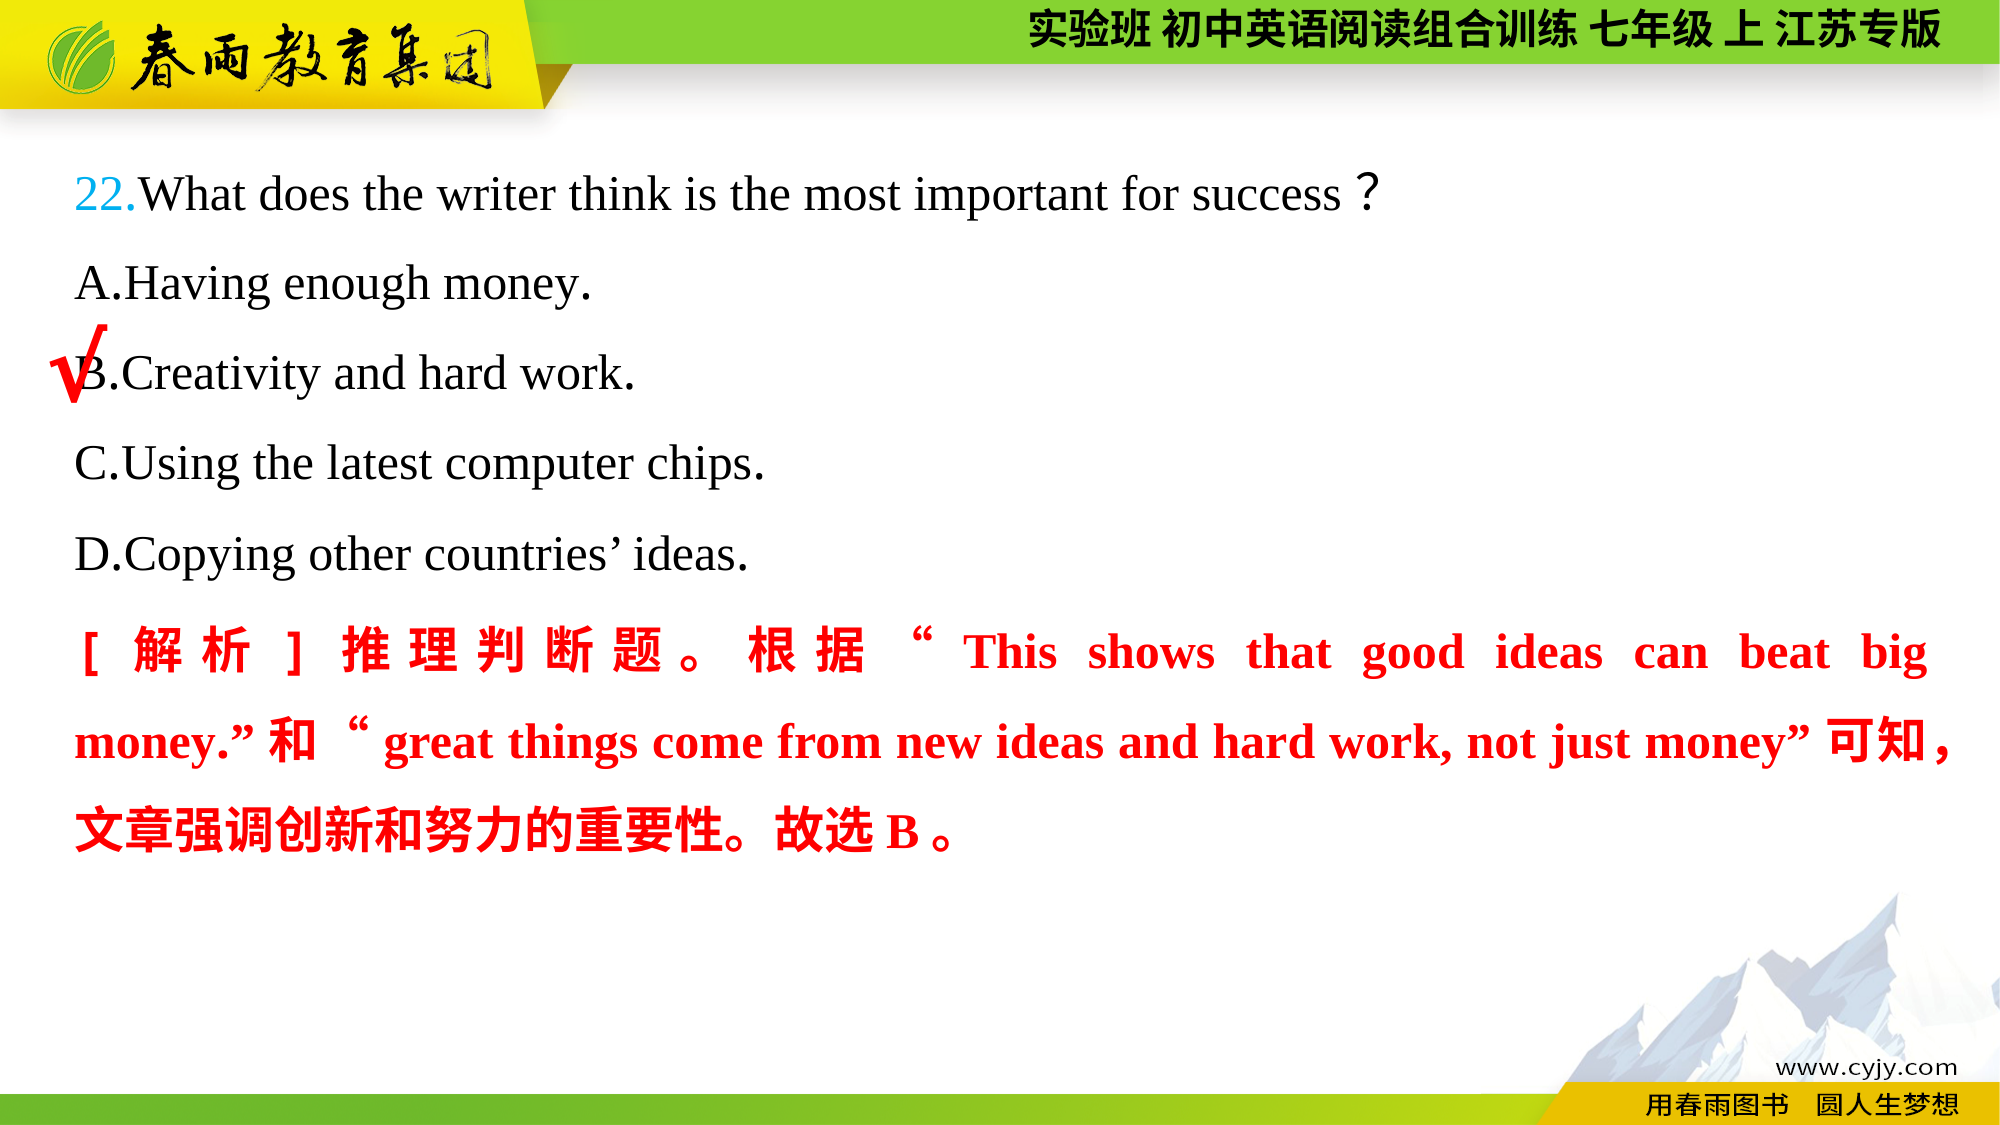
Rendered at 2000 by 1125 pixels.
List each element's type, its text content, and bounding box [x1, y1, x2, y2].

text_box √ [31, 302, 129, 428]
text_box [解析]推理判断题。根据“This shows that good ideas can beat big money.”和“great things come from new ideas and hard work, not just money”可知，文章强调创新和努力的重要性。故选B。 [59, 581, 1944, 867]
list 22.What does the writer think is the most important for success？ A.Having enough money. B.Creativity and hard work. C.Using the latest computer chips. D.Copying other countries’ ideas. [59, 122, 1944, 581]
picture [0, 0, 2000, 1125]
